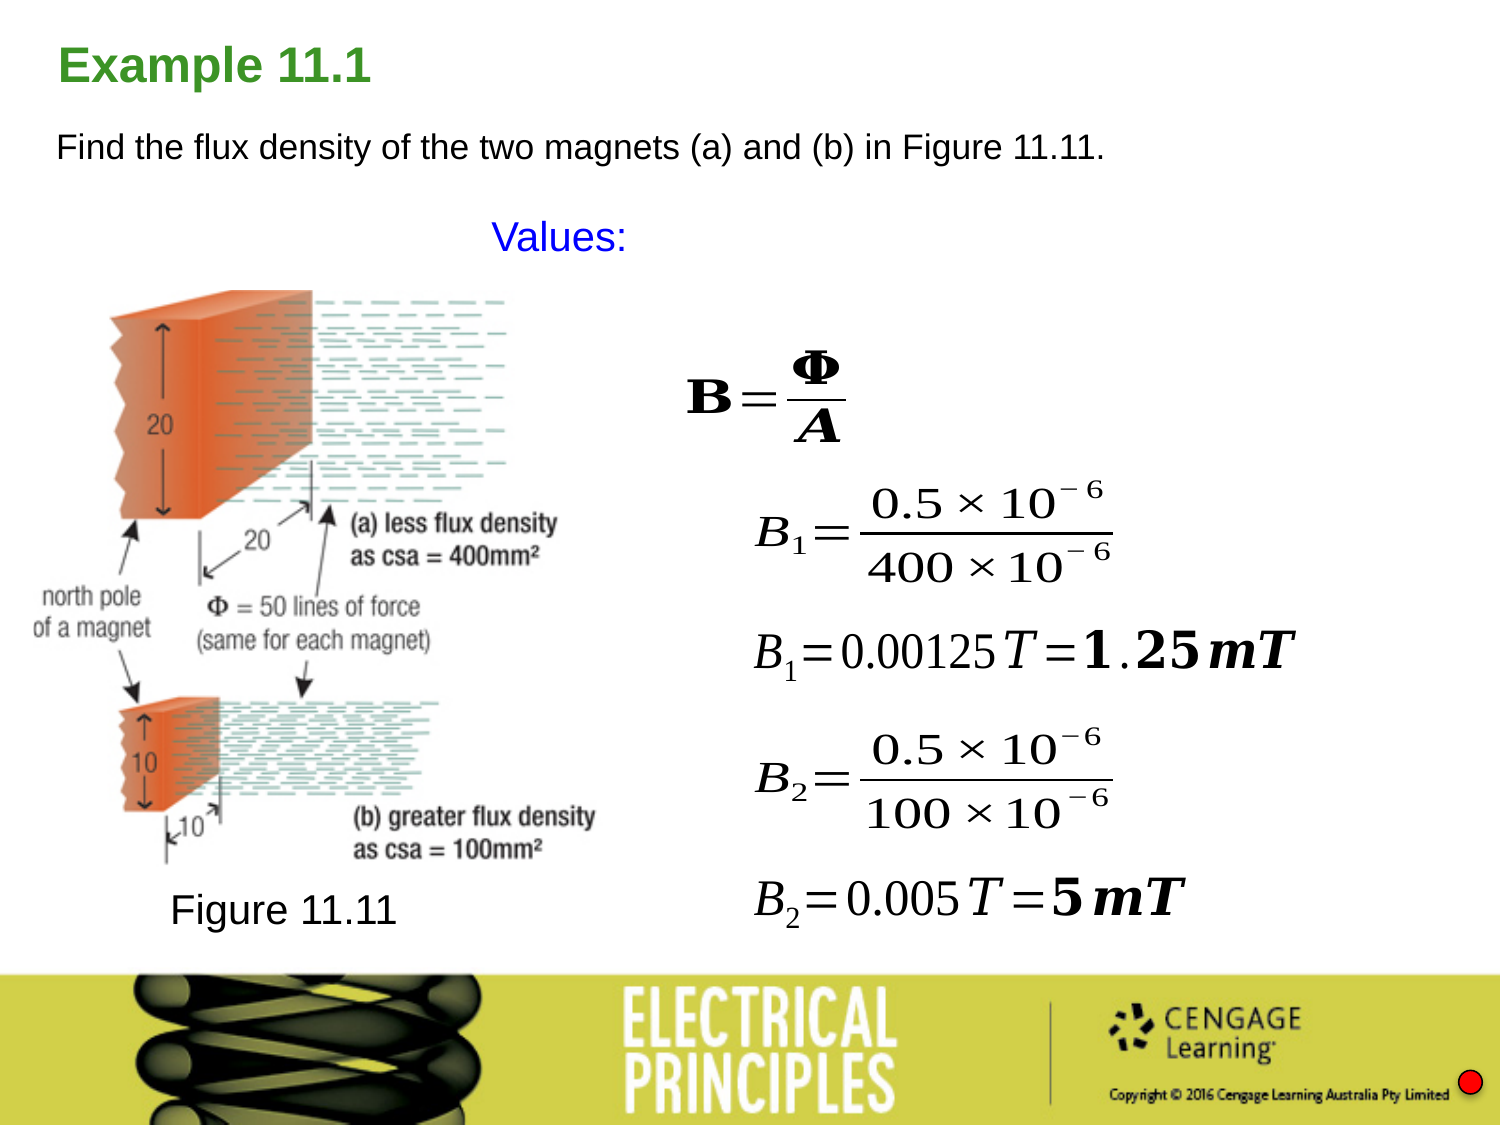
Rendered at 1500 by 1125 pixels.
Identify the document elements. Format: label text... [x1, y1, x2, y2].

text_box Find the flux density of the two magnets (a) and (b) in Figure 11.11. [41, 95, 1459, 175]
text_box [1457, 1069, 1484, 1095]
text_box Values: [476, 202, 643, 267]
picture [0, 0, 1500, 1125]
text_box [33, 290, 631, 942]
text_box Example 11.1 [43, 24, 387, 95]
